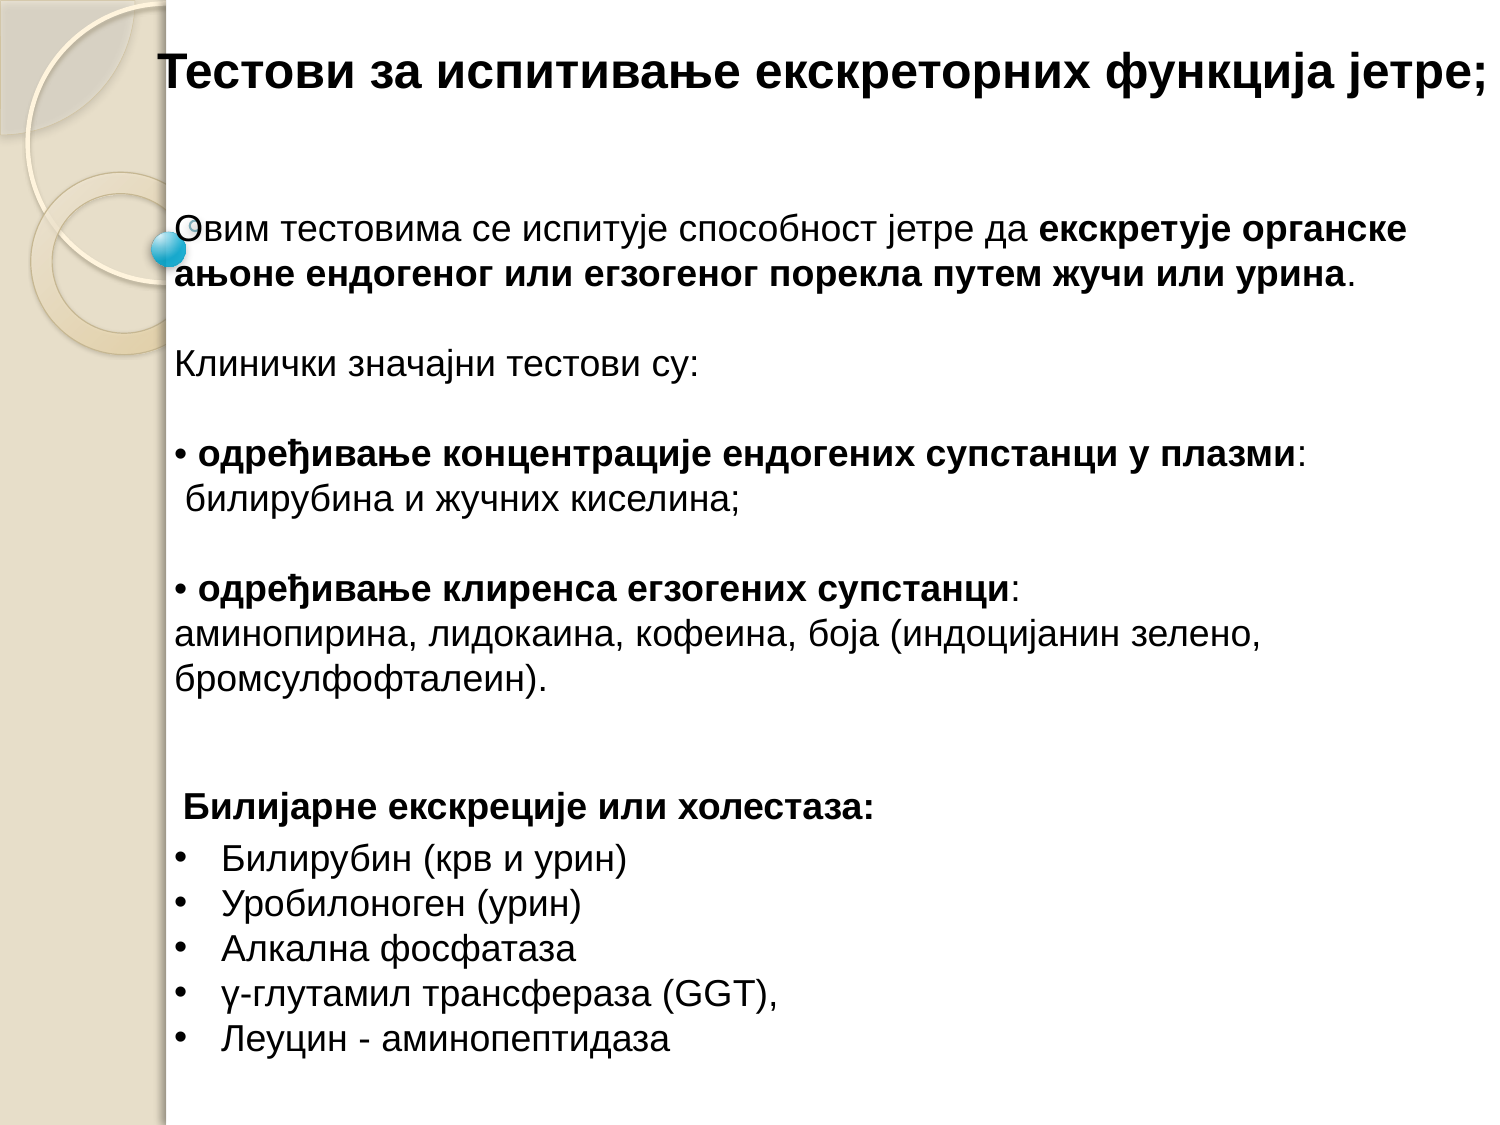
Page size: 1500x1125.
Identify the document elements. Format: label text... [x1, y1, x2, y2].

text_box Билијарне екскреције или холестаза: [168, 775, 891, 835]
text_box Тестови за испитивање екскреторних функција јетре; [142, 30, 1500, 106]
text_box Овим тестовима се испитује способност јетре да екскретује органске ањоне ендогеног или егзогеног порекла путем жучи или урина. Клинички значајни тестови су: • одређивање концентрације ендогених супстанци у плазми: билирубина и жучних киселина; • одређивање клиренса егзогених супстанци: аминопирина, лидокаина, кофеина, боја (индоцијанин зелено, бромсулфофталеин). Билирубин (крв и урин) Уробилоноген (урин) Алкална фосфатаза γ-глутамил трансфераза (GGT), Леуцин - аминопептидаза [159, 196, 1483, 1111]
